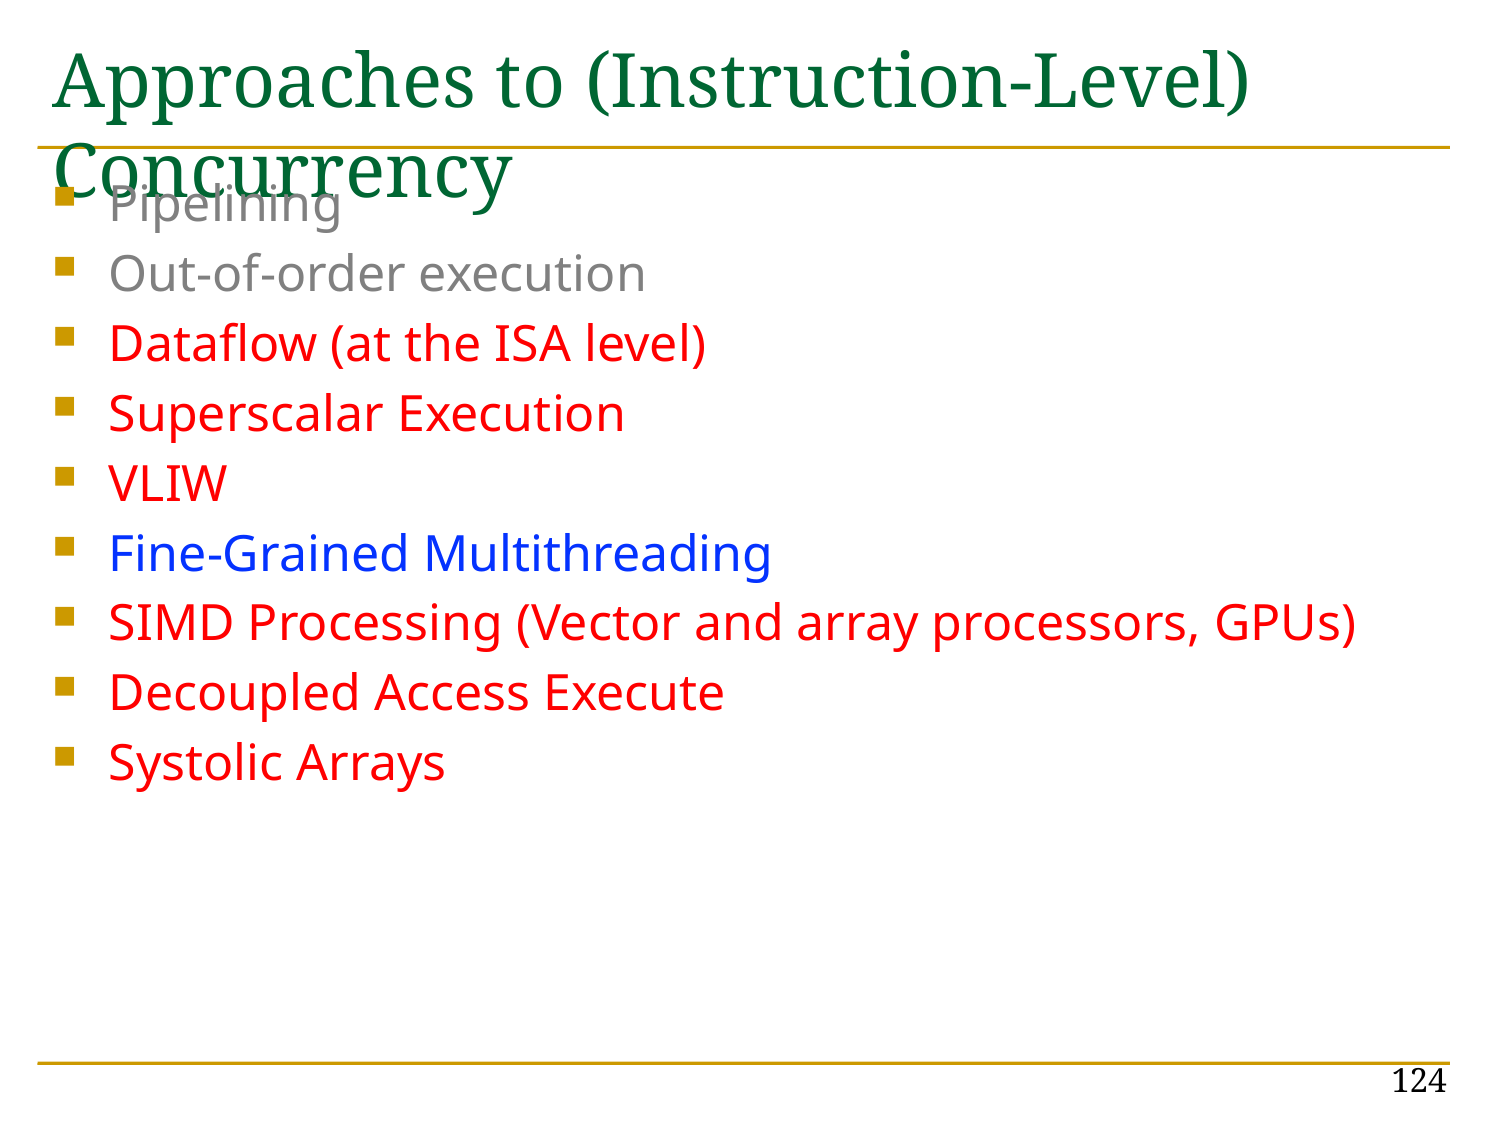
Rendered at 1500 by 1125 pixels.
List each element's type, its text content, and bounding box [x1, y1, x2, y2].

title Approaches to (Instruction-Level) Concurrency [37, 24, 1500, 200]
slide_number 124 [1111, 1036, 1462, 1112]
list Pipelining Out-of-order execution Dataflow (at the ISA level) Superscalar Execution VLIW Fine-Grained Multithreading SIMD Processing (Vector and array processors, GPUs) Decoupled Access Execute Systolic Arrays [37, 163, 1450, 1016]
